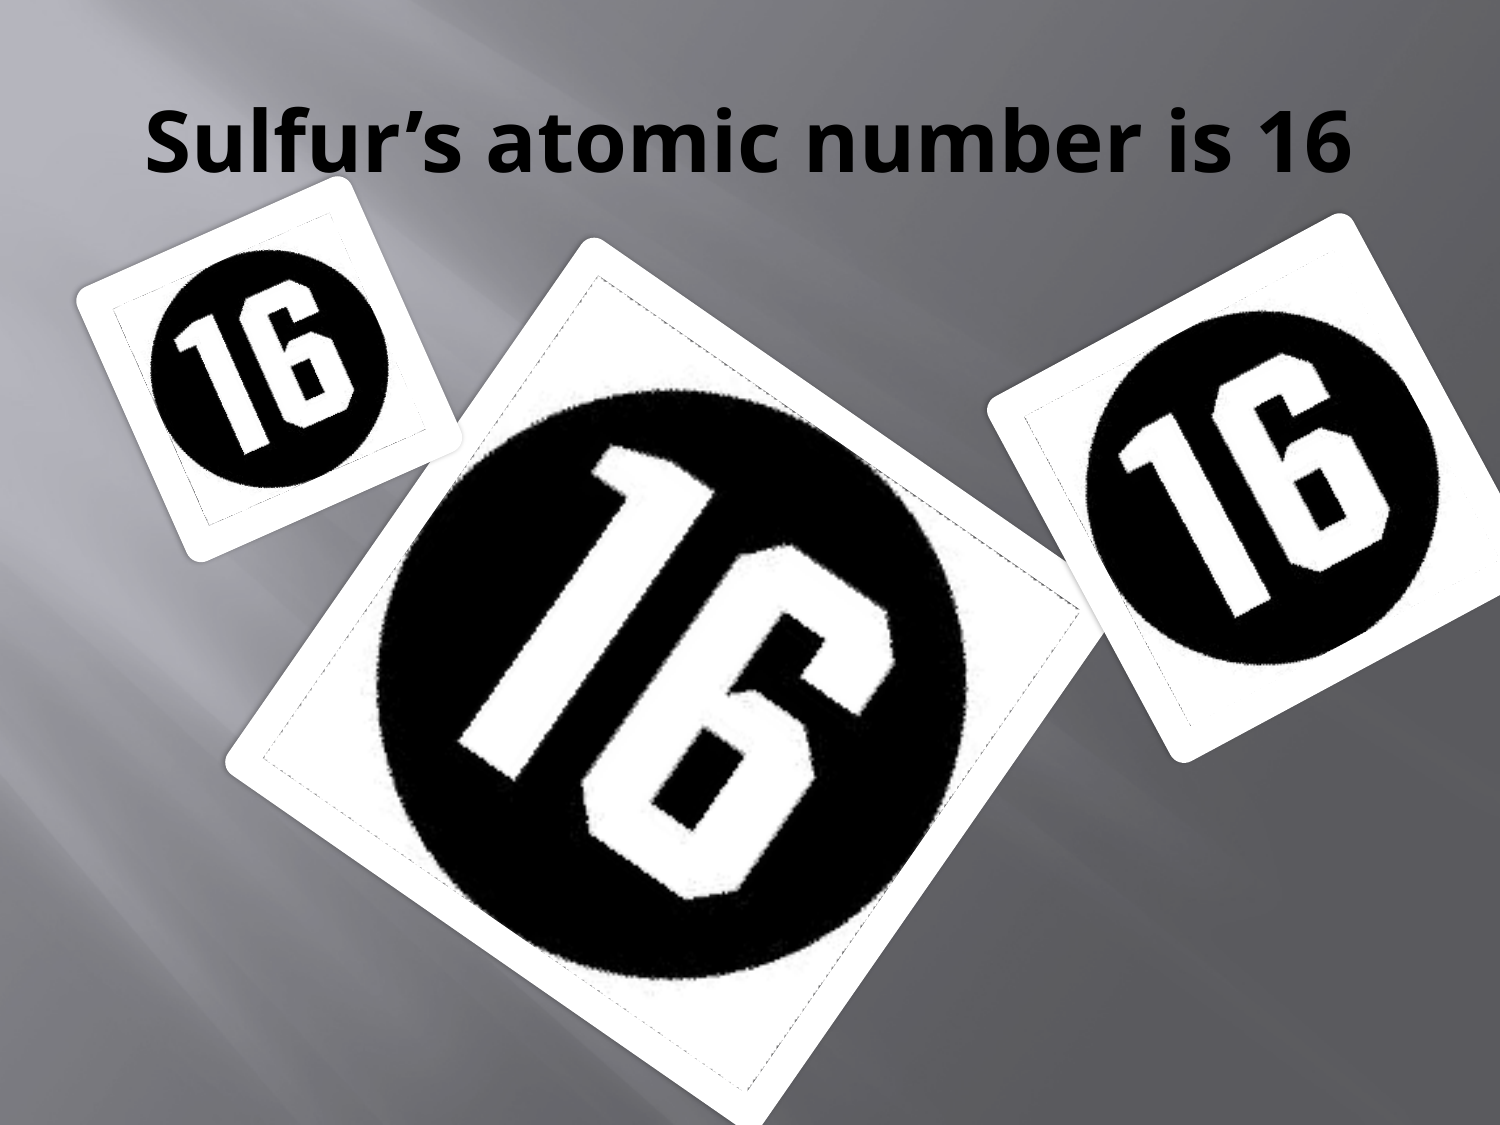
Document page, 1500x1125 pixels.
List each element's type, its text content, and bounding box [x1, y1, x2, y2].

picture [521, 276, 759, 389]
picture [264, 596, 377, 836]
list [377, 389, 967, 979]
picture [113, 214, 407, 525]
title Sulfur’s atomic number is 16 [75, 45, 1425, 233]
picture [583, 979, 824, 1093]
picture [1025, 251, 1499, 725]
picture [967, 532, 1080, 773]
